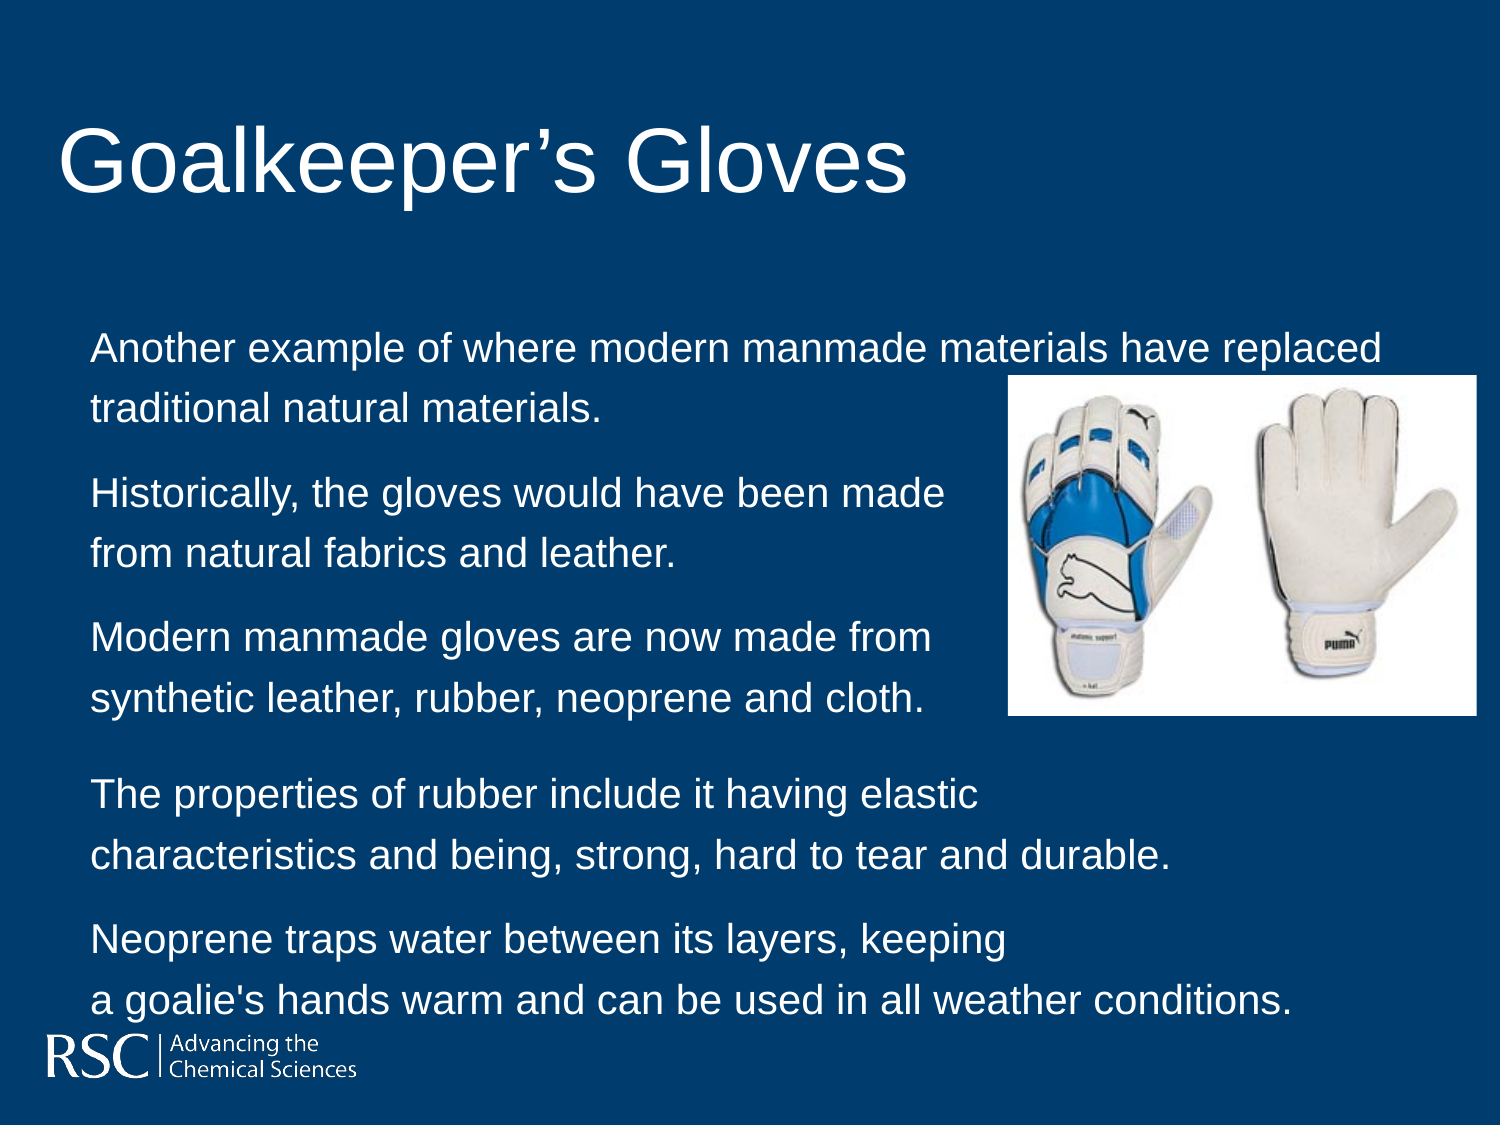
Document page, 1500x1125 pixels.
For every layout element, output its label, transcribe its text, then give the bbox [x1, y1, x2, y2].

picture [42, 1028, 75, 1082]
picture [1007, 374, 1477, 716]
text_box Another example of where modern manmade materials have replaced traditional natural materials. Historically, the gloves would have been made from natural fabrics and leather. Modern manmade gloves are now made from synthetic leather, rubber, neoprene and cloth. The properties of rubber include it having elastic characteristics and being, strong, hard to tear and durable. Neoprene traps water between its layers, keeping a goalie's hands warm and can be used in all weather conditions. [75, 282, 1457, 1125]
text_box Goalkeeper’s Gloves [41, 93, 1063, 219]
